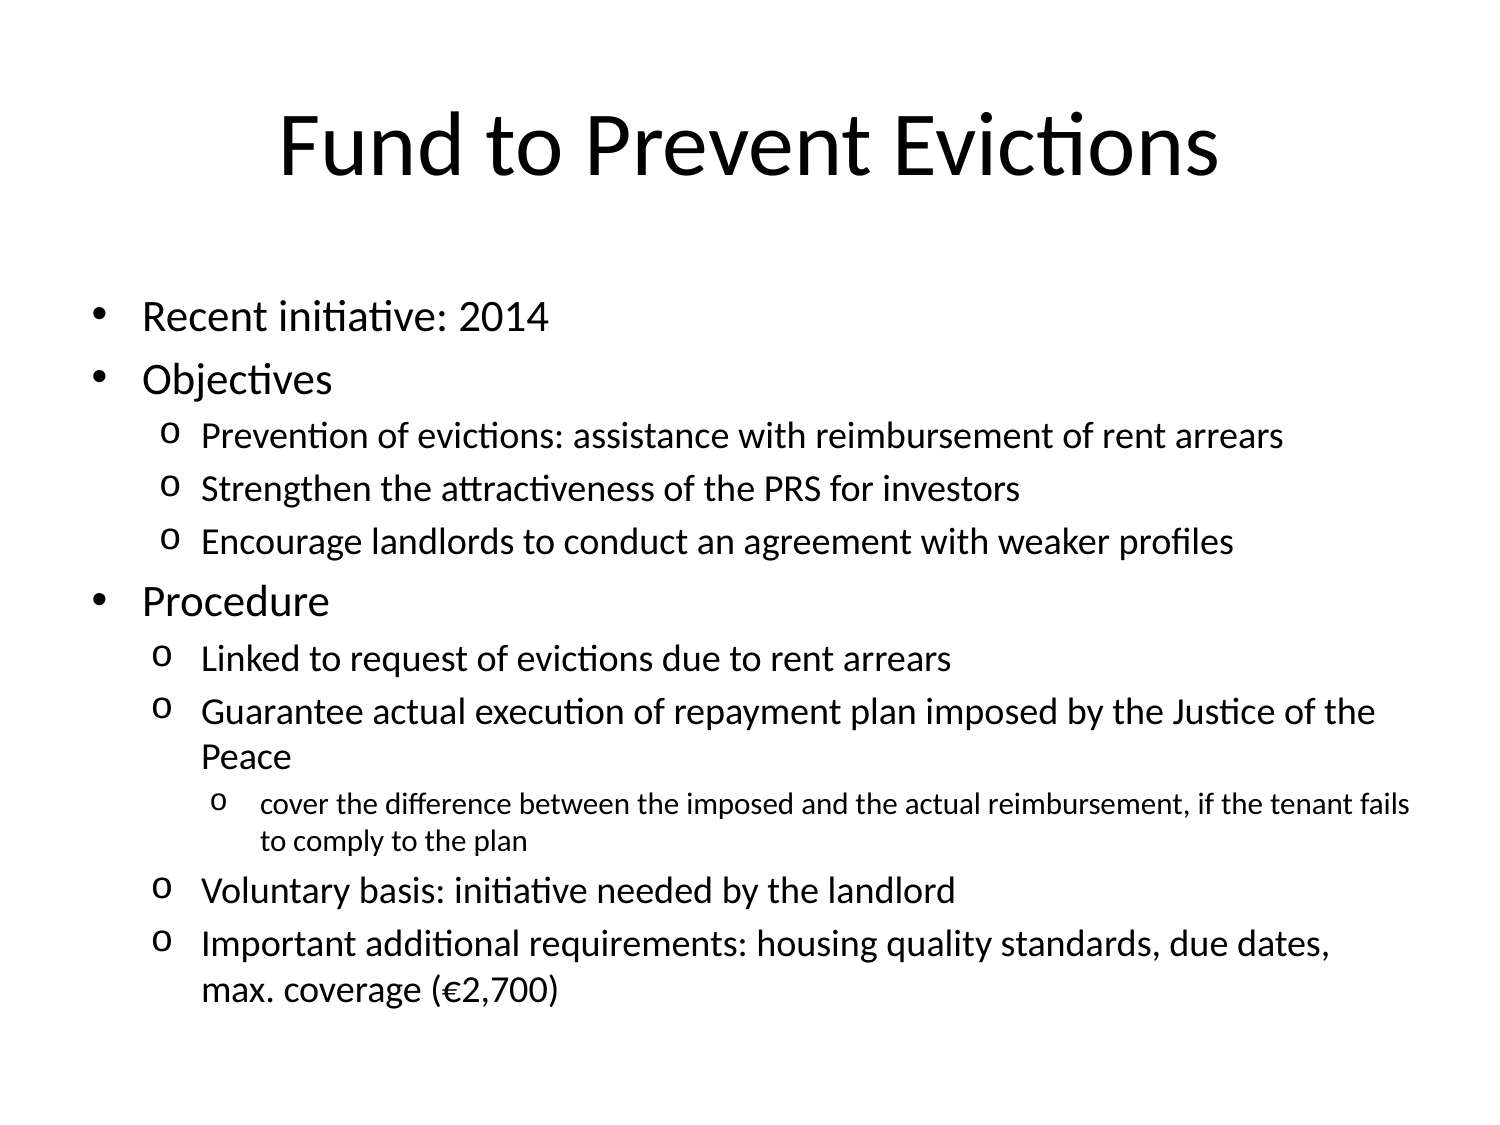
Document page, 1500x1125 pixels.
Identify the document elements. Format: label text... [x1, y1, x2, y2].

list Recent initiative: 2014 Objectives Prevention of evictions: assistance with reimbursement of rent arrears Strengthen the attractiveness of the PRS for investors Encourage landlords to conduct an agreement with weaker profiles Procedure Linked to request of evictions due to rent arrears Guarantee actual execution of repayment plan imposed by the Justice of the Peace cover the difference between the imposed and the actual reimbursement, if the tenant fails to comply to the plan Voluntary basis: initiative needed by the landlord Important additional requirements: housing quality standards, due dates, max. coverage (€2,700) [76, 278, 1427, 1022]
title Fund to Prevent Evictions [75, 45, 1425, 233]
